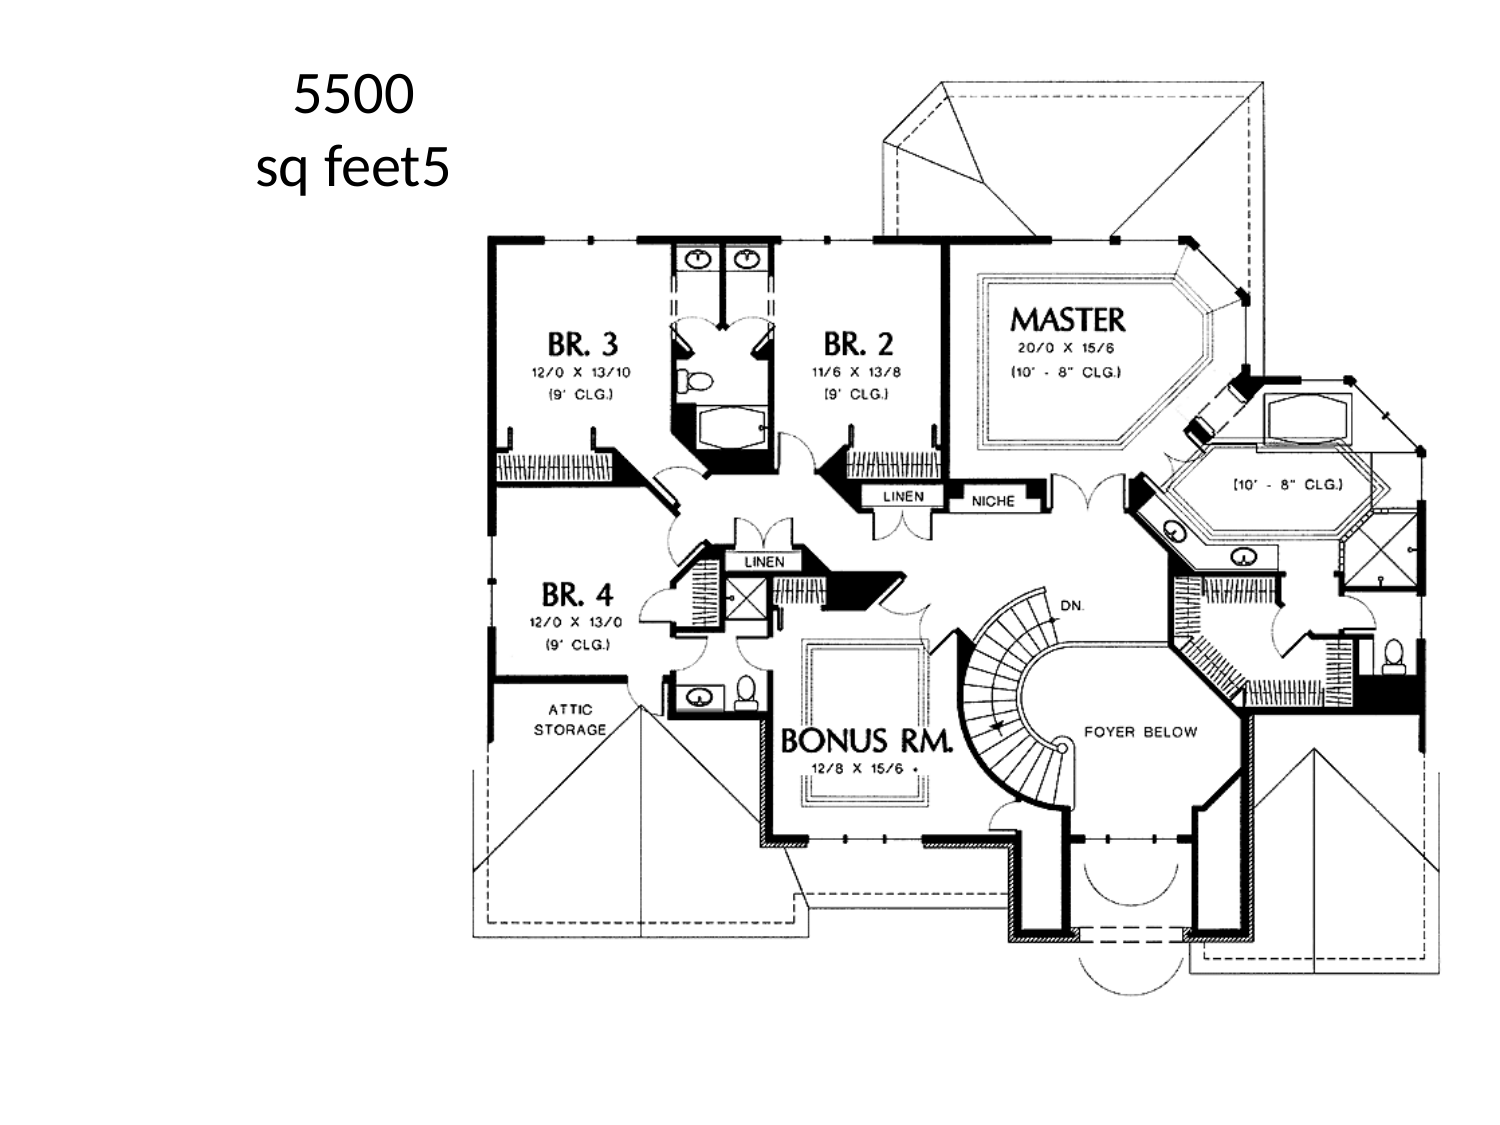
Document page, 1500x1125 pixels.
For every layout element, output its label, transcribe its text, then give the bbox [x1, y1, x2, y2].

picture [453, 60, 1461, 1006]
title 5500 sq feet5 [75, 45, 633, 206]
